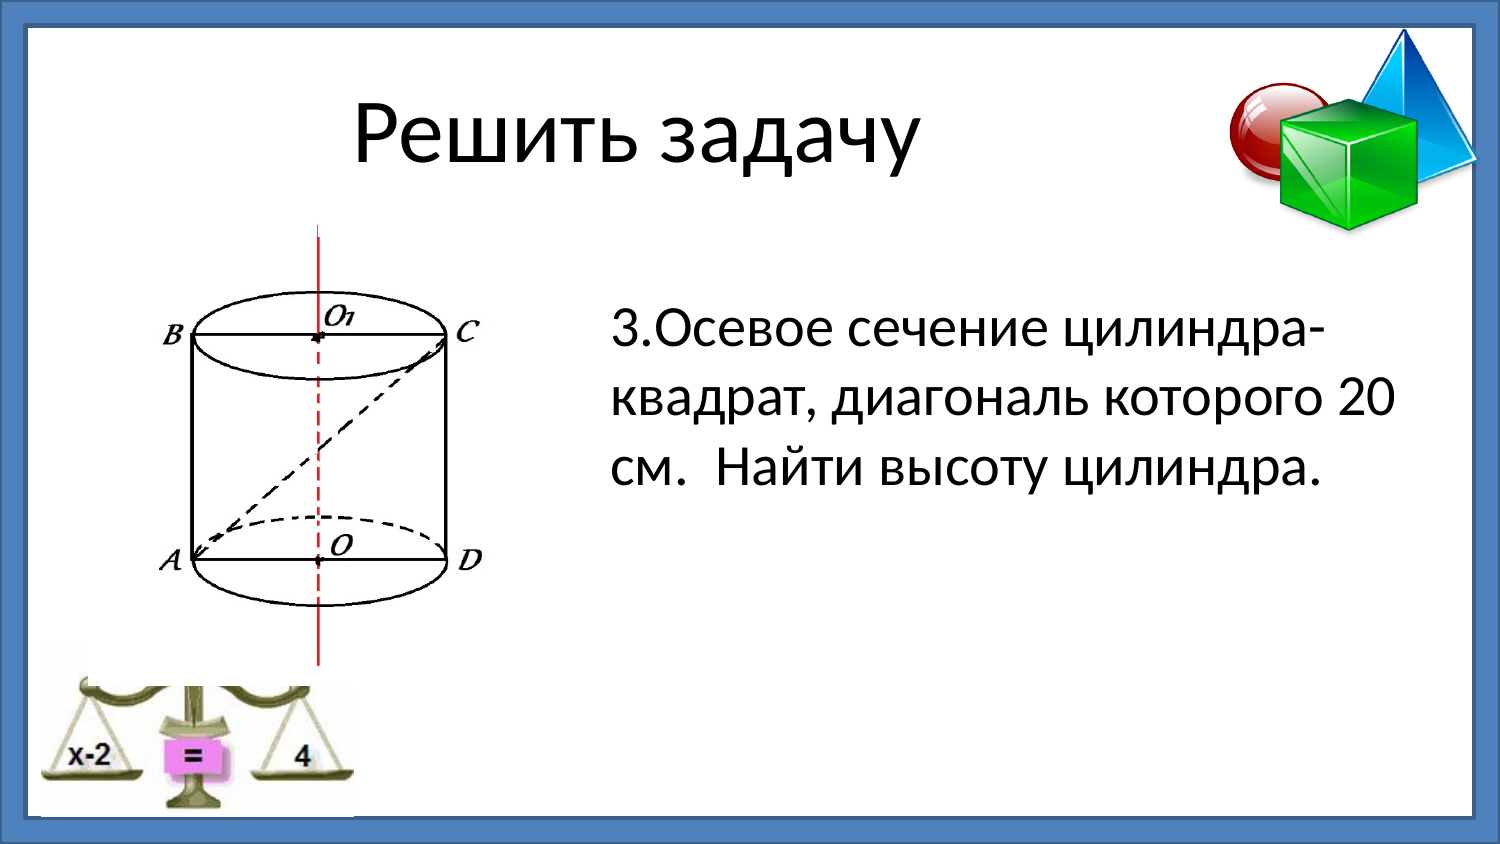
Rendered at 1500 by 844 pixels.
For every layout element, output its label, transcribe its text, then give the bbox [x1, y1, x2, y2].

picture [41, 646, 354, 817]
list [88, 212, 597, 686]
list 3.Осевое сечение цилиндра- квадрат, диагональ которого 20 см. Найти высоту цилиндра. [595, 280, 1447, 753]
picture [1222, 8, 1483, 245]
title Решить задачу [64, 55, 1211, 197]
